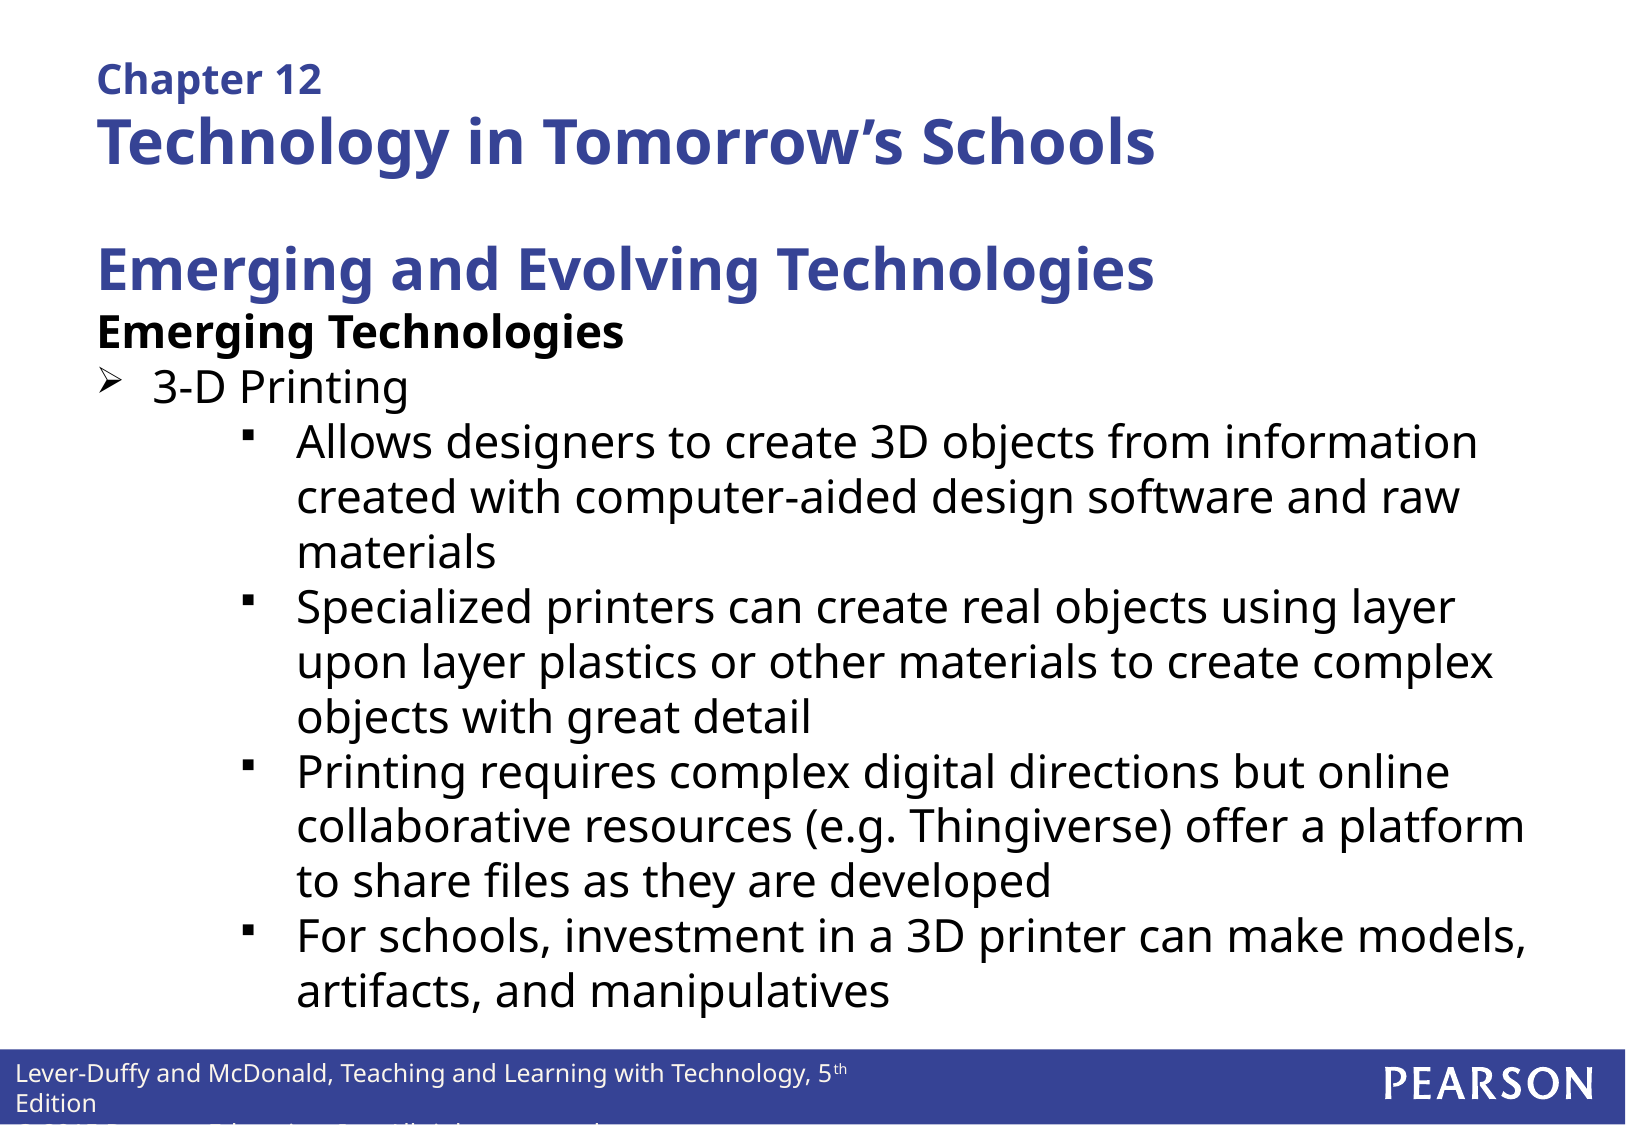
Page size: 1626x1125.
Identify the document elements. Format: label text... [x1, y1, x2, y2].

list Emerging and Evolving Technologies Emerging Technologies 3-D Printing Allows designers to create 3D objects from information created with computer-aided design software and raw materials Specialized printers can create real objects using layer upon layer plastics or other materials to create complex objects with great detail Printing requires complex digital directions but online collaborative resources (e.g. Thingiverse) offer a platform to share files as they are developed For schools, investment in a 3D printer can make models, artifacts, and manipulatives [81, 224, 1544, 1005]
title Chapter 12 Technology in Tomorrow’s Schools [81, 45, 1544, 224]
